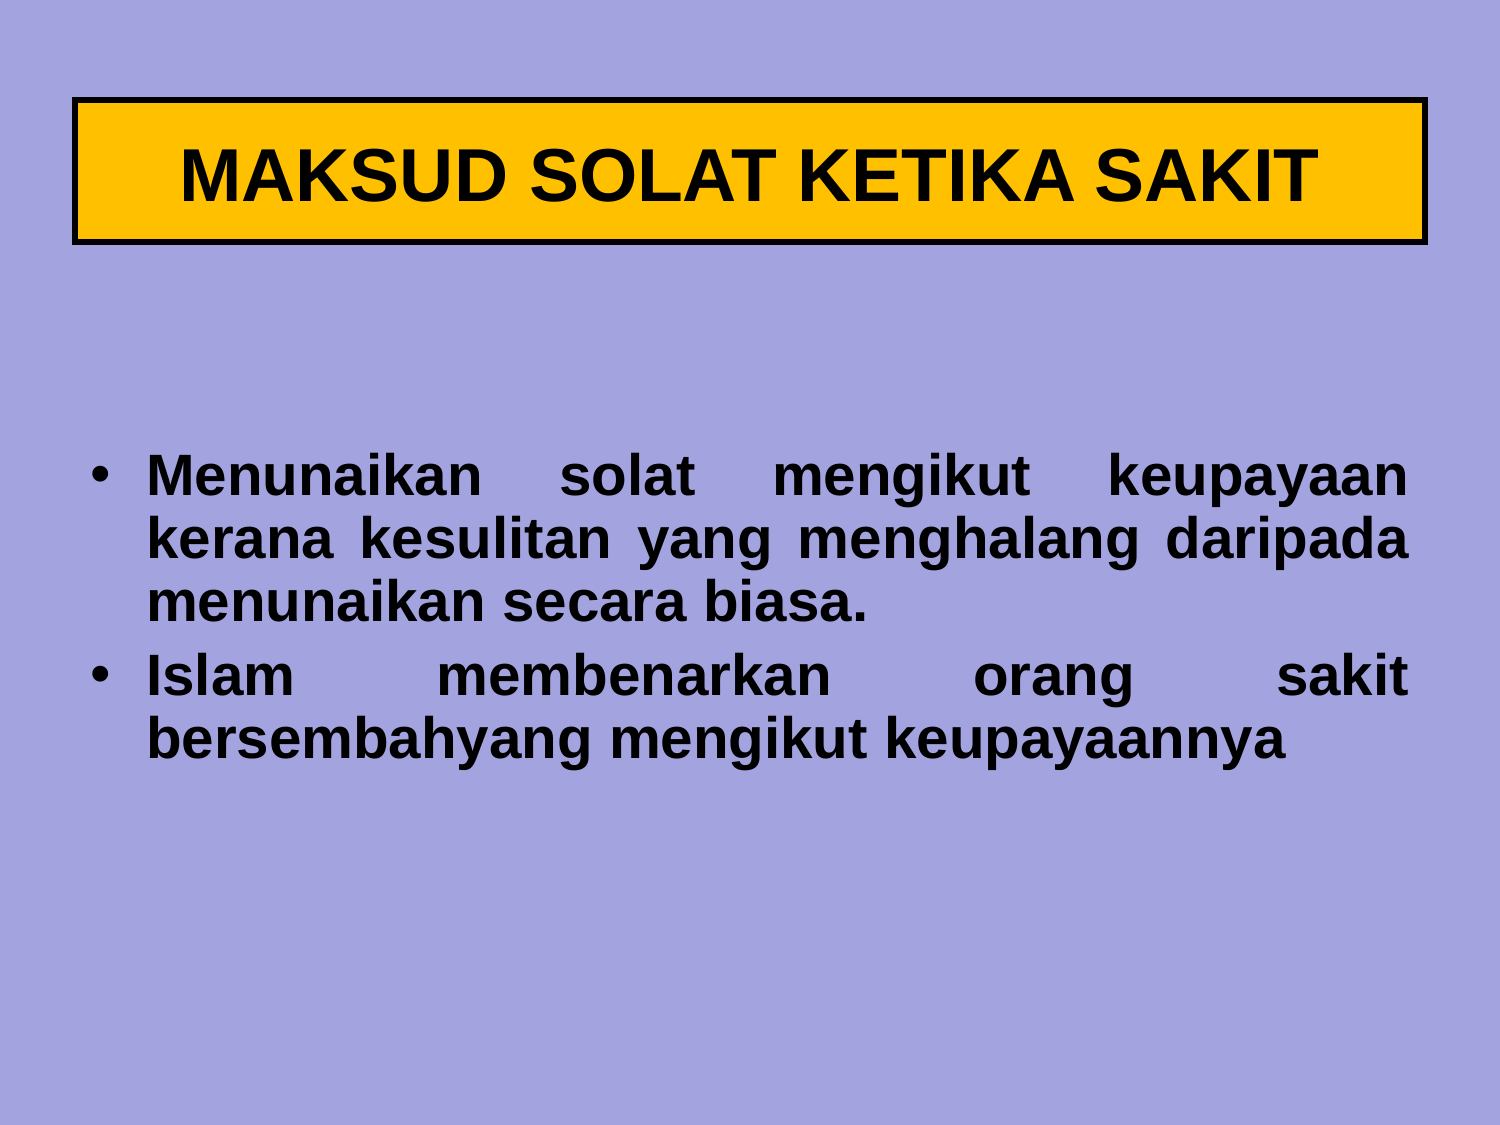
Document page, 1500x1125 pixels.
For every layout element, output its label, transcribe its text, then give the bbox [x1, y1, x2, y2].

text_box Menunaikan solat mengikut keupayaan kerana kesulitan yang menghalang daripada menunaikan secara biasa. Islam membenarkan orang sakit bersembahyang mengikut keupayaannya [74, 437, 1425, 838]
text_box MAKSUD SOLAT KETIKA SAKIT [74, 99, 1425, 243]
